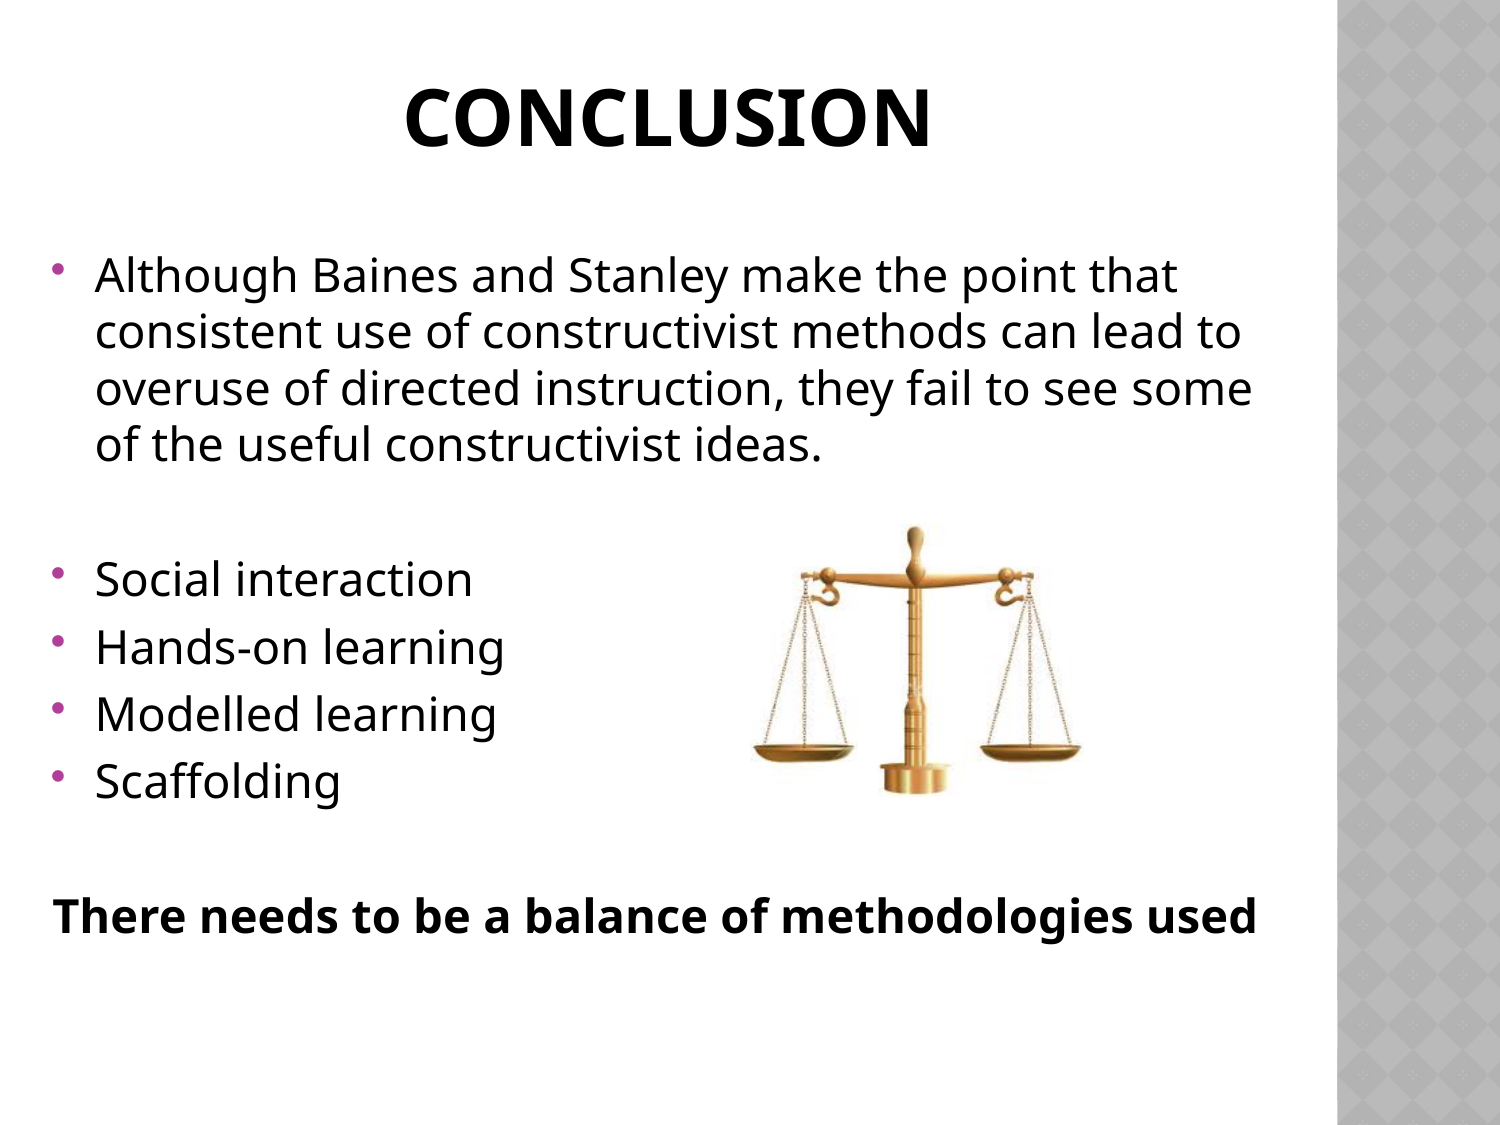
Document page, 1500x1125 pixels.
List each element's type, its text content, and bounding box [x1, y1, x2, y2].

picture [749, 524, 1085, 797]
list Although Baines and Stanley make the point that consistent use of constructivist methods can lead to overuse of directed instruction, they fail to see some of the useful constructivist ideas. Social interaction Hands-on learning Modelled learning Scaffolding There needs to be a balance of methodologies used [37, 237, 1300, 1059]
title Conclusion [75, 52, 1263, 163]
